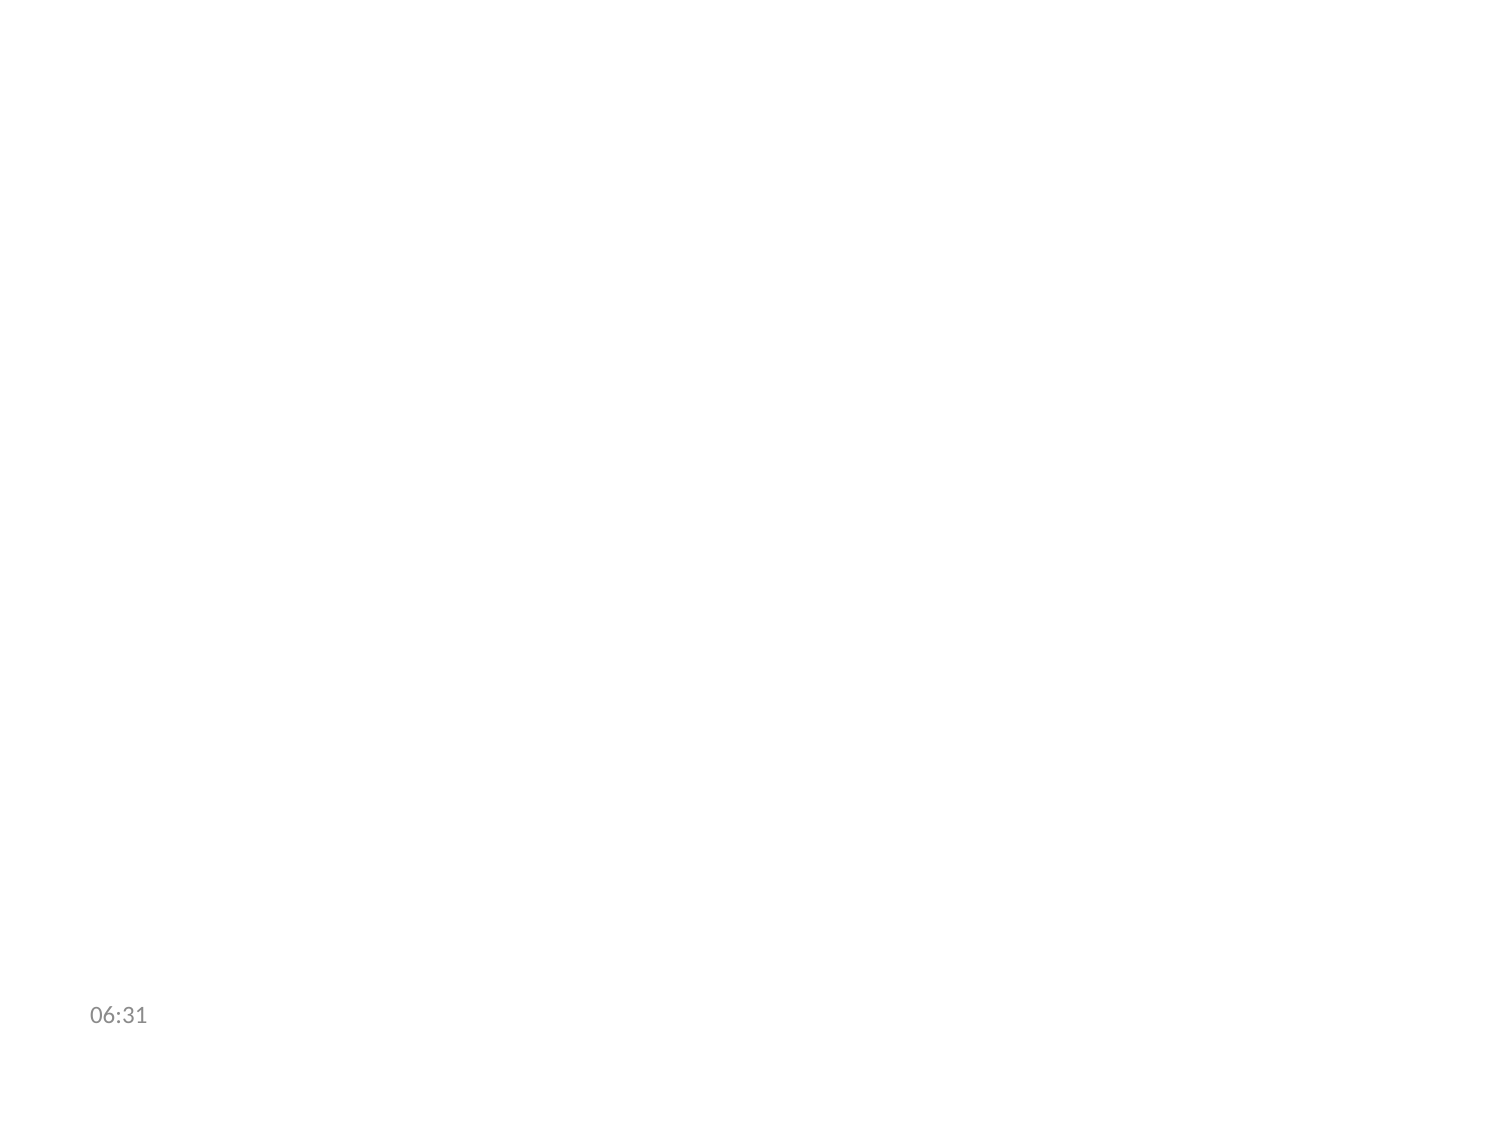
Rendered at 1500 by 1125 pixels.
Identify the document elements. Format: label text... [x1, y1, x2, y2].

text_box 15:35 [75, 983, 425, 1044]
